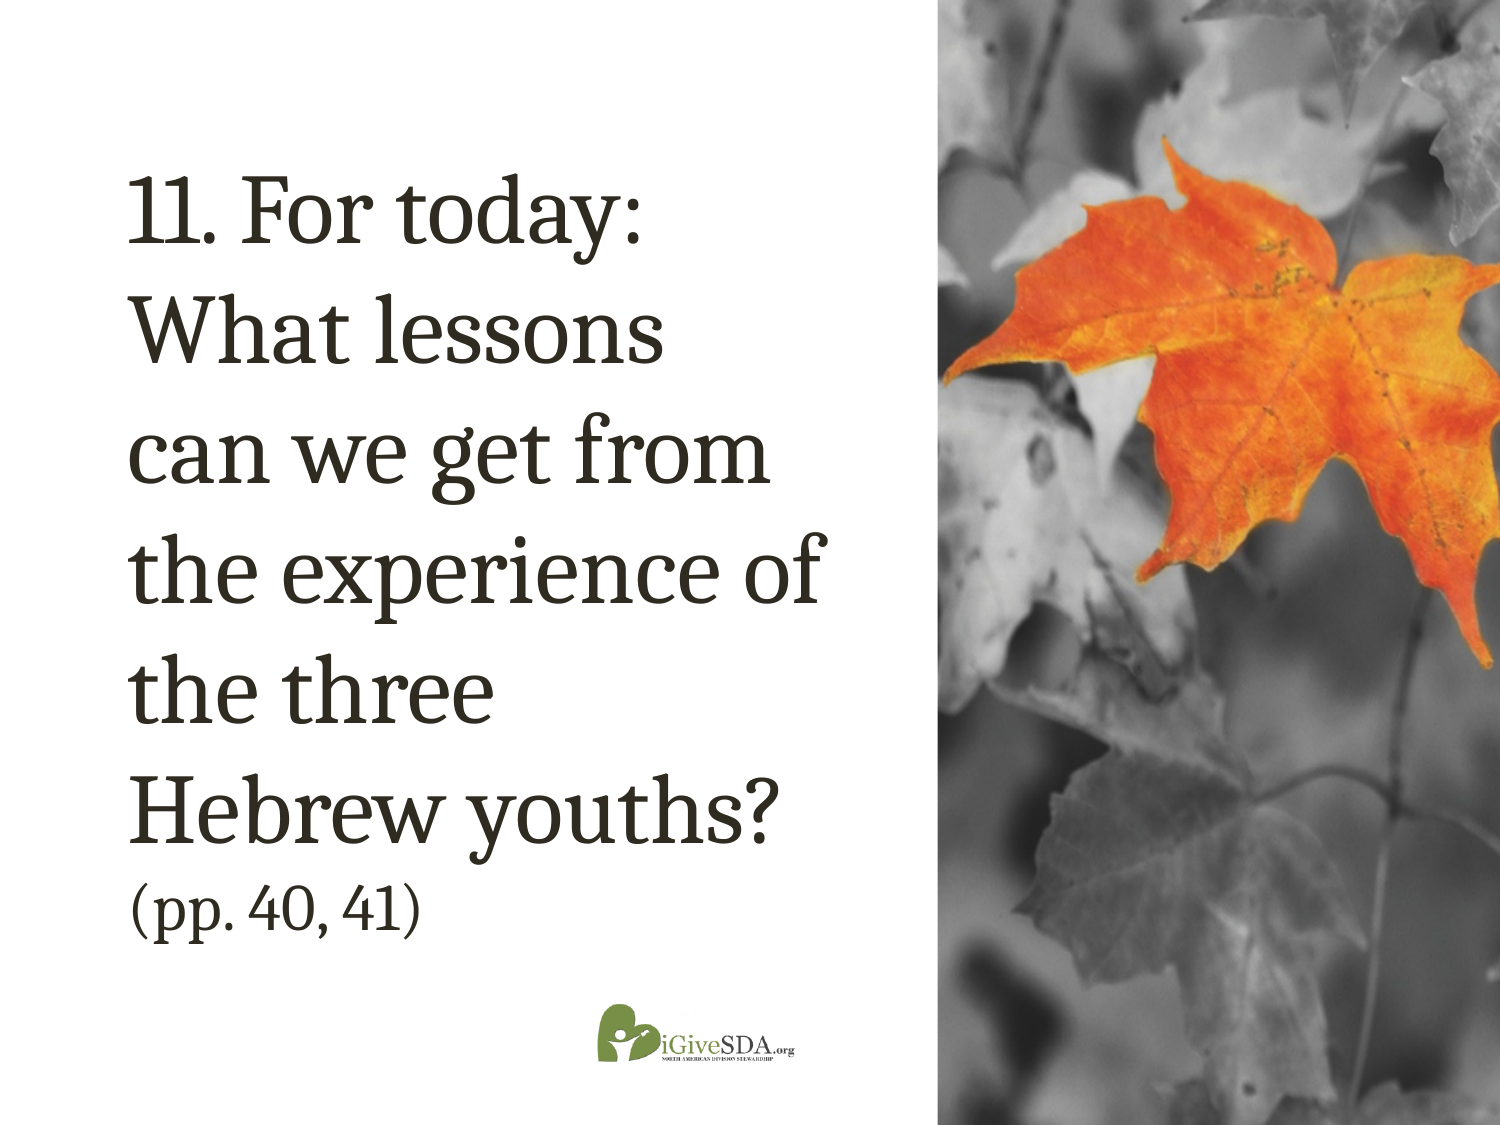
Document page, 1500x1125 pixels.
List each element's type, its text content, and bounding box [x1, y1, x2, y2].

picture [937, 0, 1500, 1125]
picture [580, 1013, 804, 1077]
title 11. For today: What lessons can we get from the experience of the three Hebrew youths? (pp. 40, 41) [112, 75, 850, 1013]
